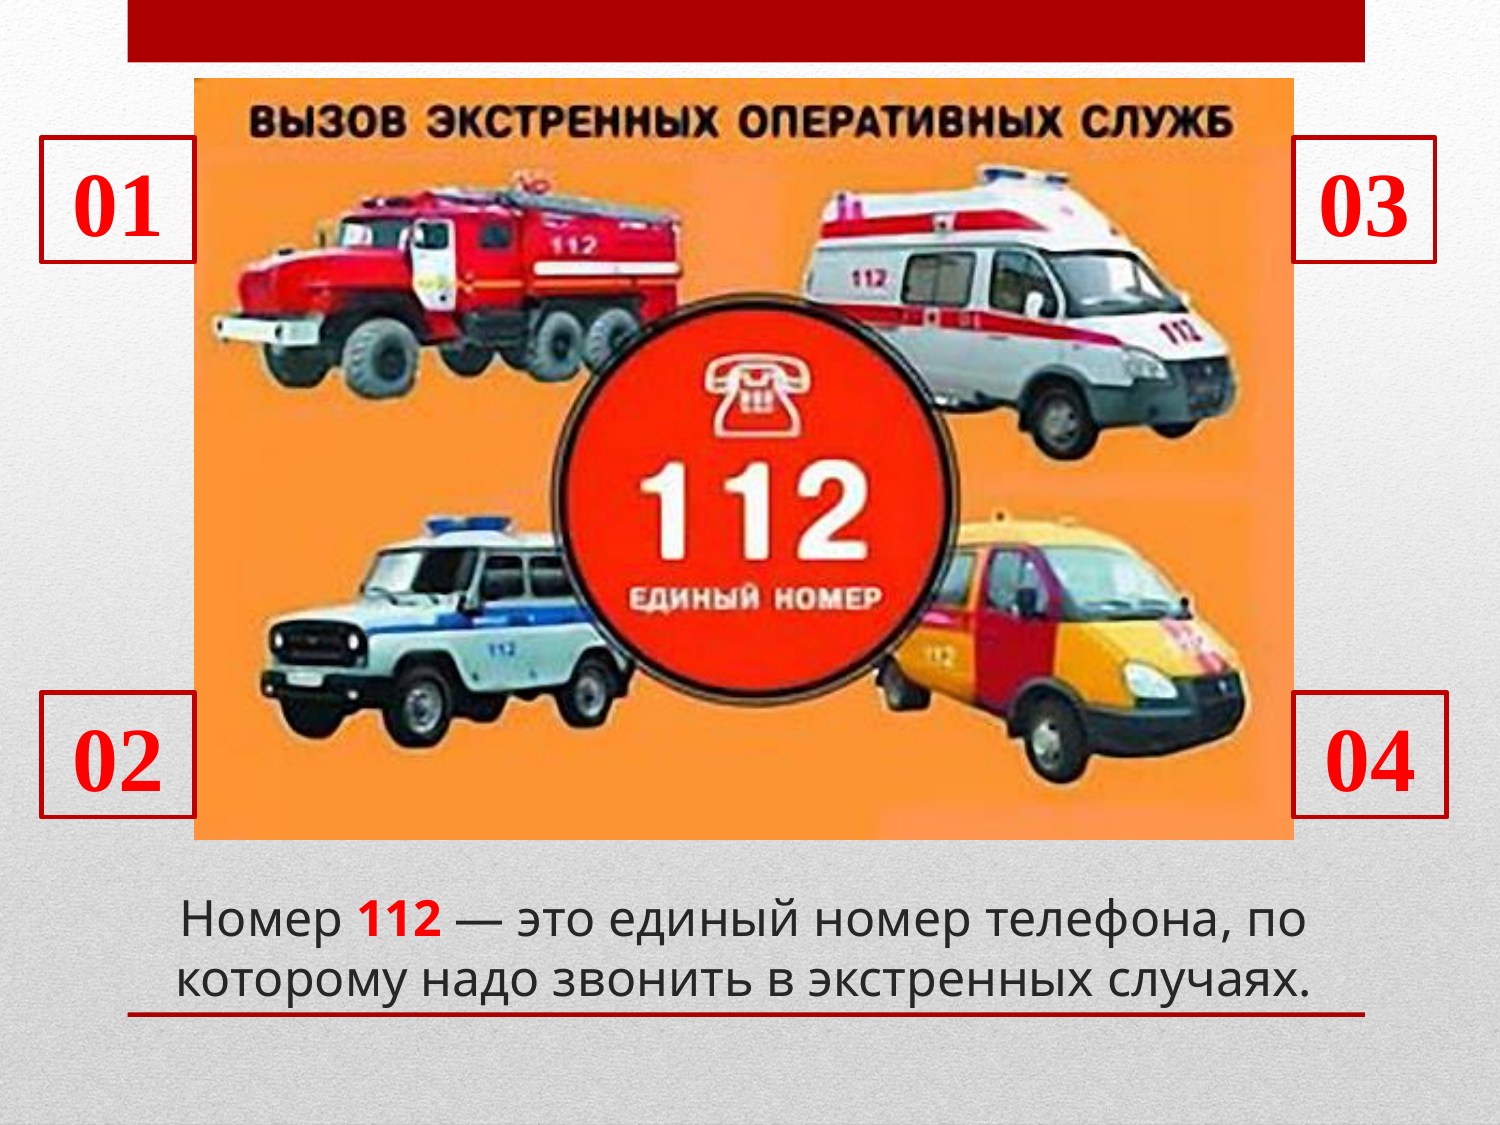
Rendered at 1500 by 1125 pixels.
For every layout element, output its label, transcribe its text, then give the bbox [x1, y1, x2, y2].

text_box 03 [1298, 137, 1435, 262]
text_box 04 [1298, 692, 1447, 818]
picture [193, 77, 1295, 841]
text_box 02 [41, 692, 189, 818]
text_box 01 [39, 135, 189, 264]
title Номер 112 — это единый номер телефона, по которому надо звонить в экстренных случаях. [53, 818, 1436, 1014]
